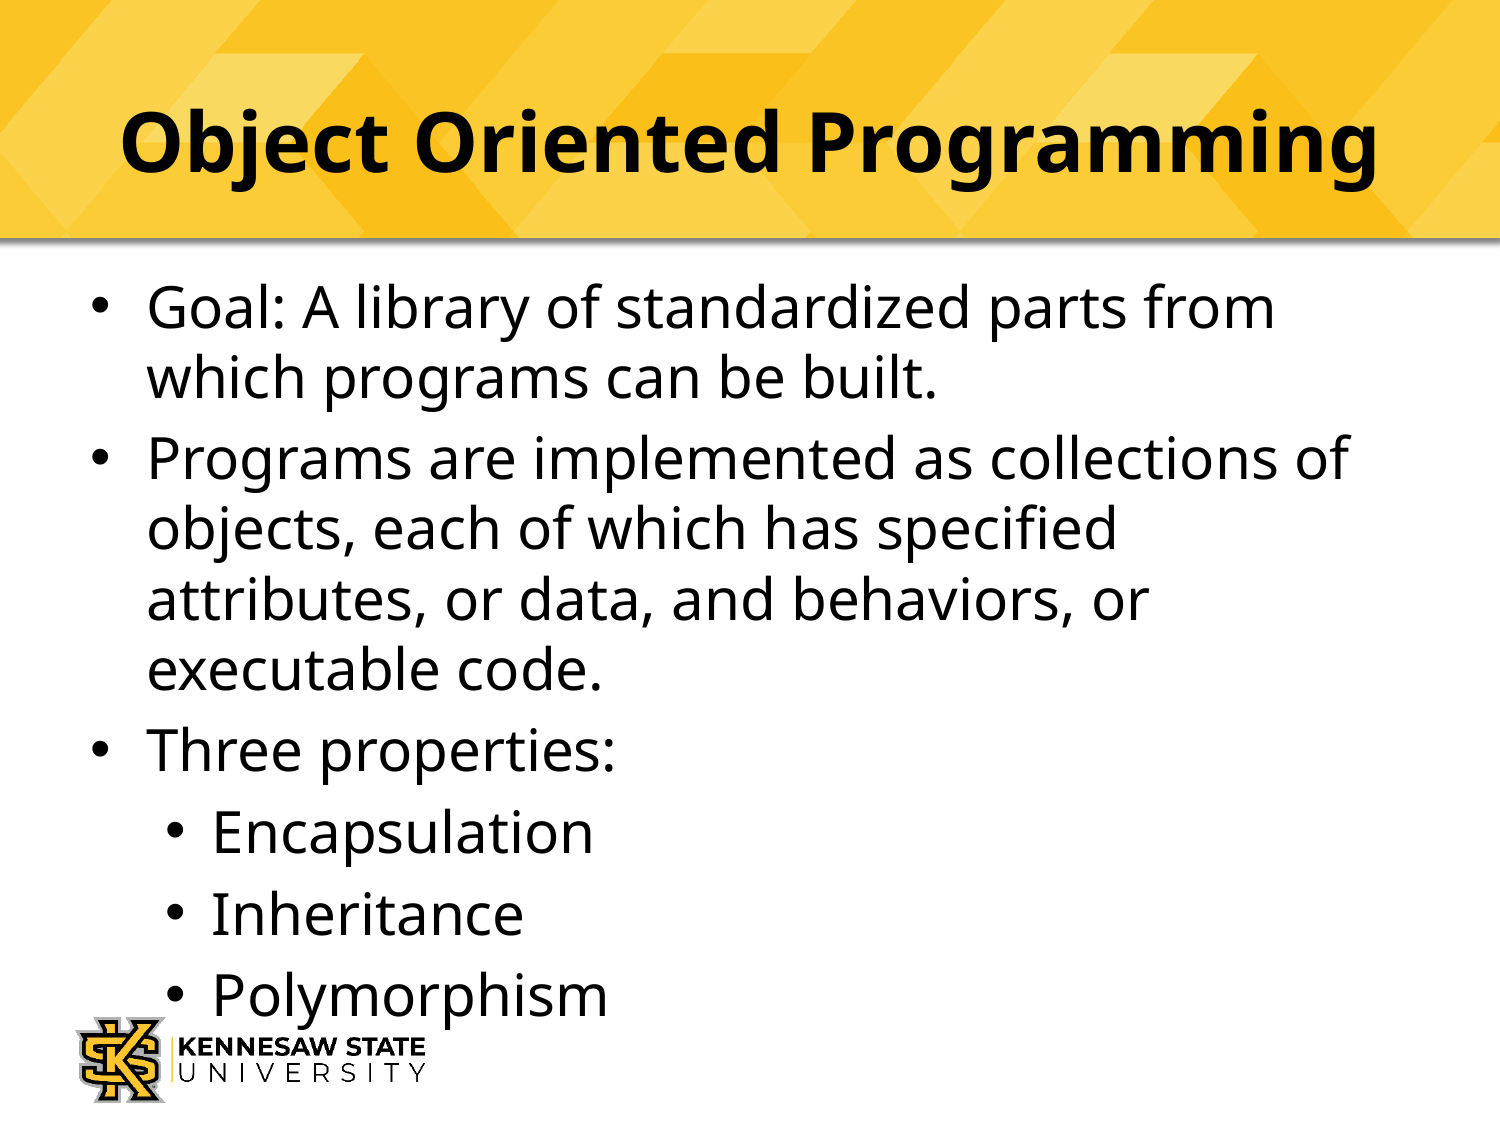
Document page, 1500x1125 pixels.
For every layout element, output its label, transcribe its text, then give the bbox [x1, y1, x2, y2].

picture [0, 0, 1500, 251]
list Goal: A library of standardized parts from which programs can be built. Programs are implemented as collections of objects, each of which has specified attributes, or data, and behaviors, or executable code. Three properties: Encapsulation Inheritance Polymorphism [75, 262, 1425, 1005]
title Object Oriented Programming [75, 45, 1425, 233]
picture [75, 1017, 425, 1103]
